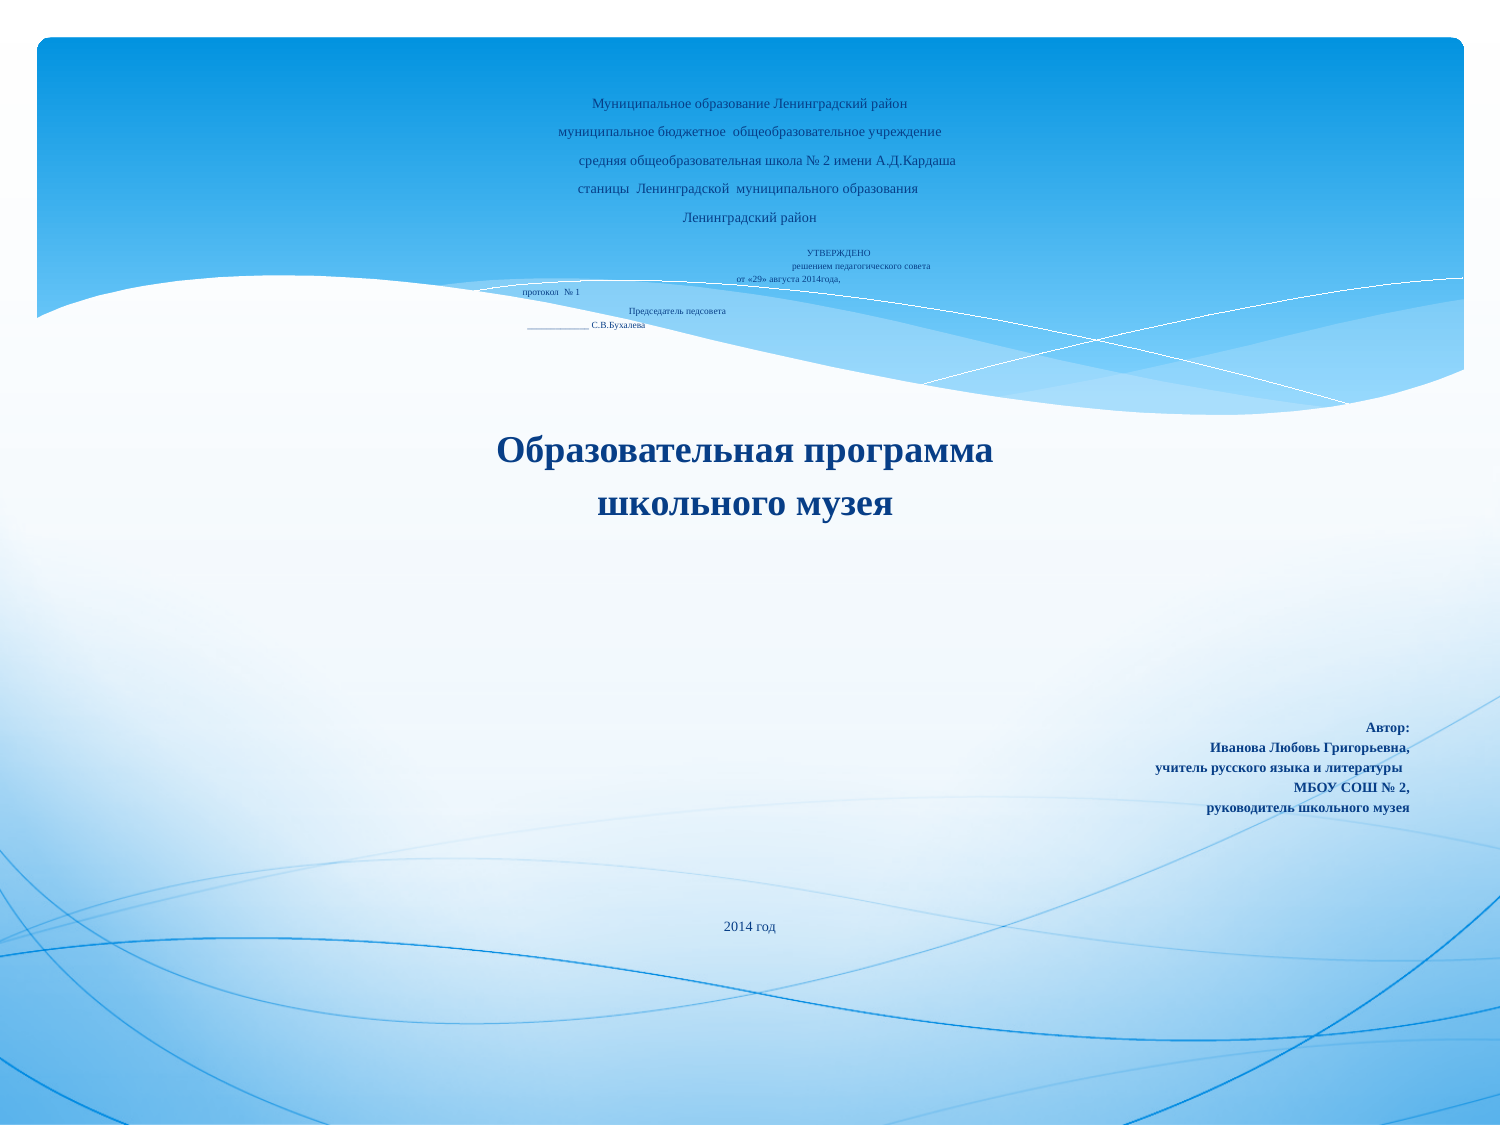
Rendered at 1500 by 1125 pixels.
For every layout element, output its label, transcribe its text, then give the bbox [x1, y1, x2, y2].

list Муниципальное образование Ленинградский район муниципальное бюджетное общеобразовательное учреждение средняя общеобразовательная школа № 2 имени А.Д.Кардаша станицы Ленинградской муниципального образования Ленинградский район УТВЕРЖДЕНО решением педагогического совета от «29» августа 2014года, протокол № 1 Председатель педсовета _____________ С.В.Бухалева Образовательная программа школьного музея Автор: Иванова Любовь Григорьевна, учитель русского языка и литературы МБОУ СОШ № 2, руководитель школьного музея 2014 год [75, 78, 1425, 1005]
